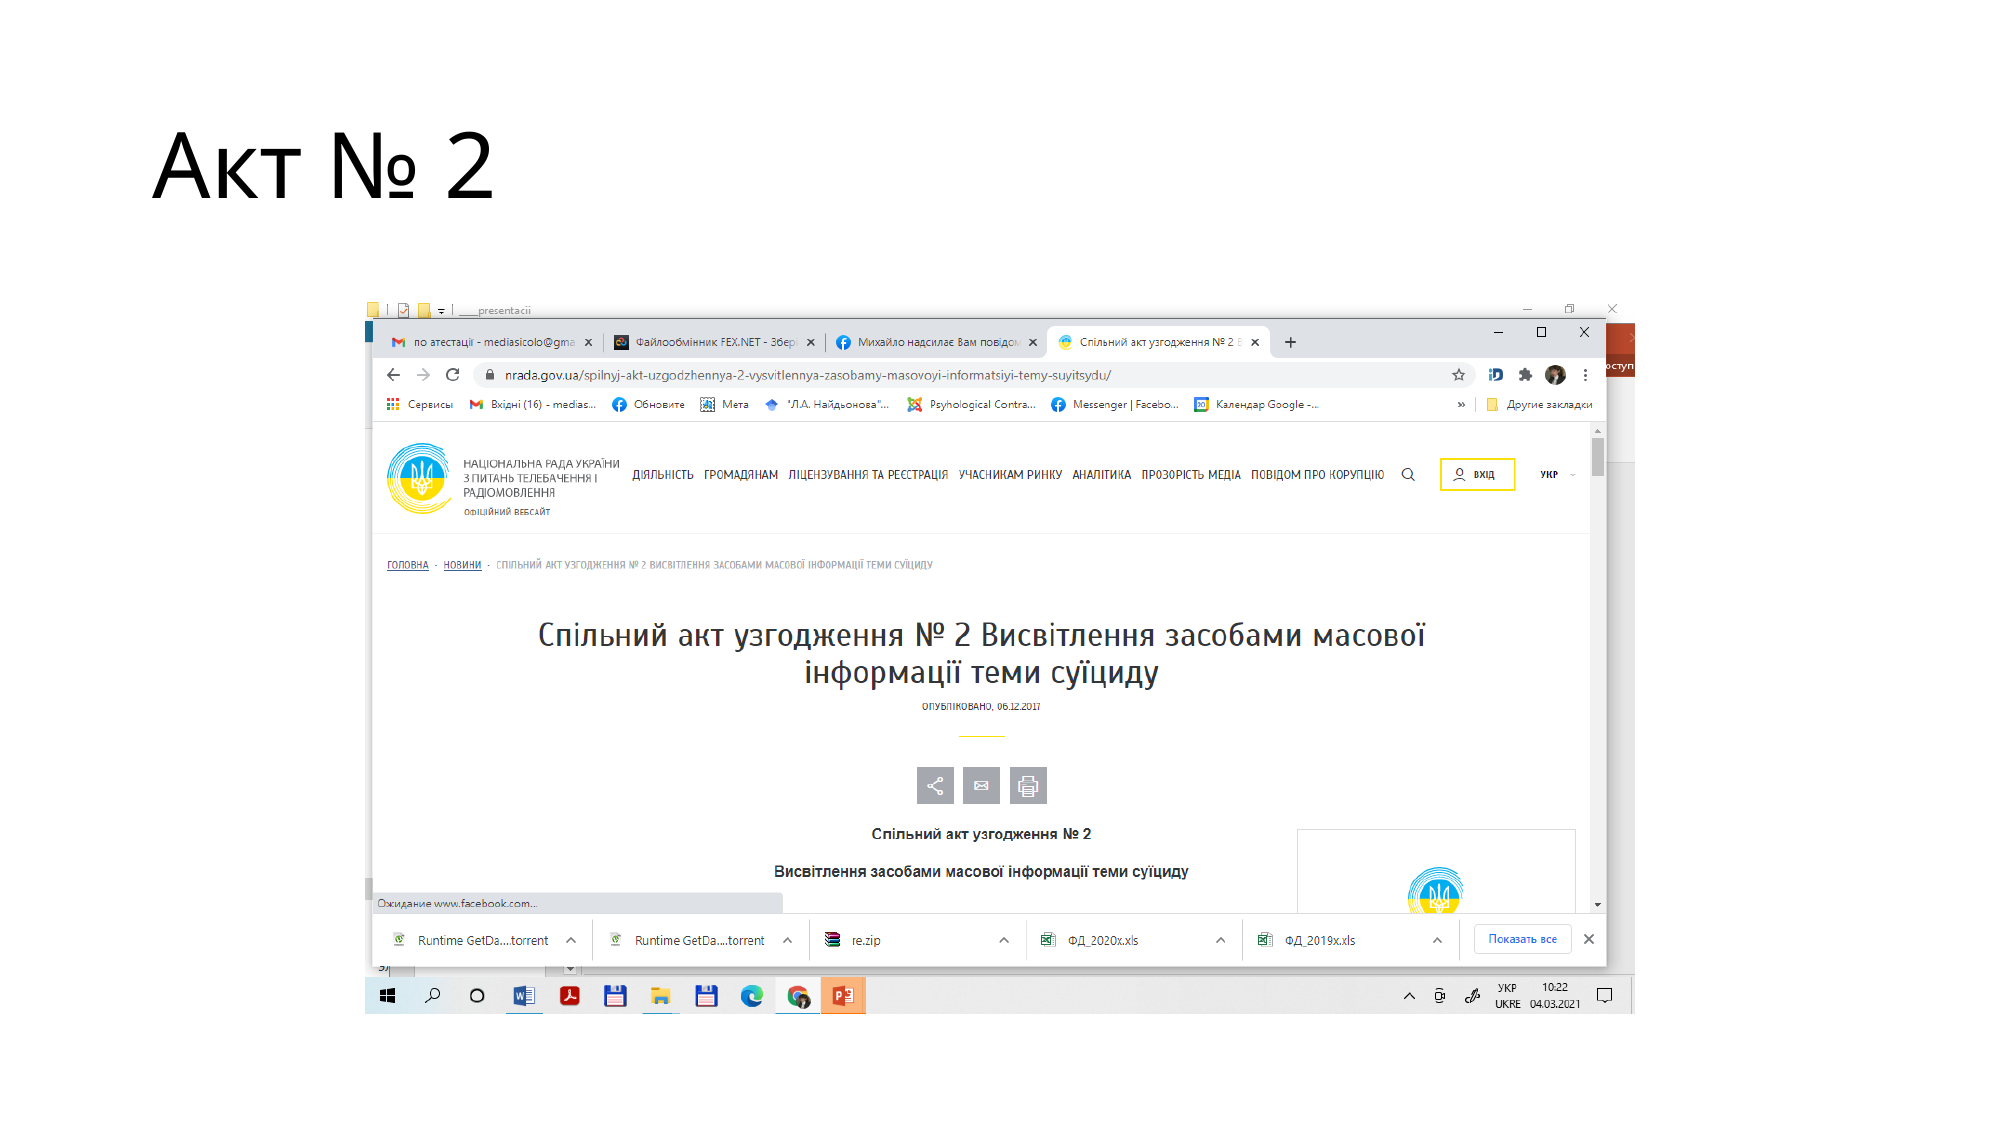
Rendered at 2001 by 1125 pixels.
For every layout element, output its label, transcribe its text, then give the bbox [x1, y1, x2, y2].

title Акт № 2 [137, 59, 1863, 278]
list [365, 299, 1635, 1014]
